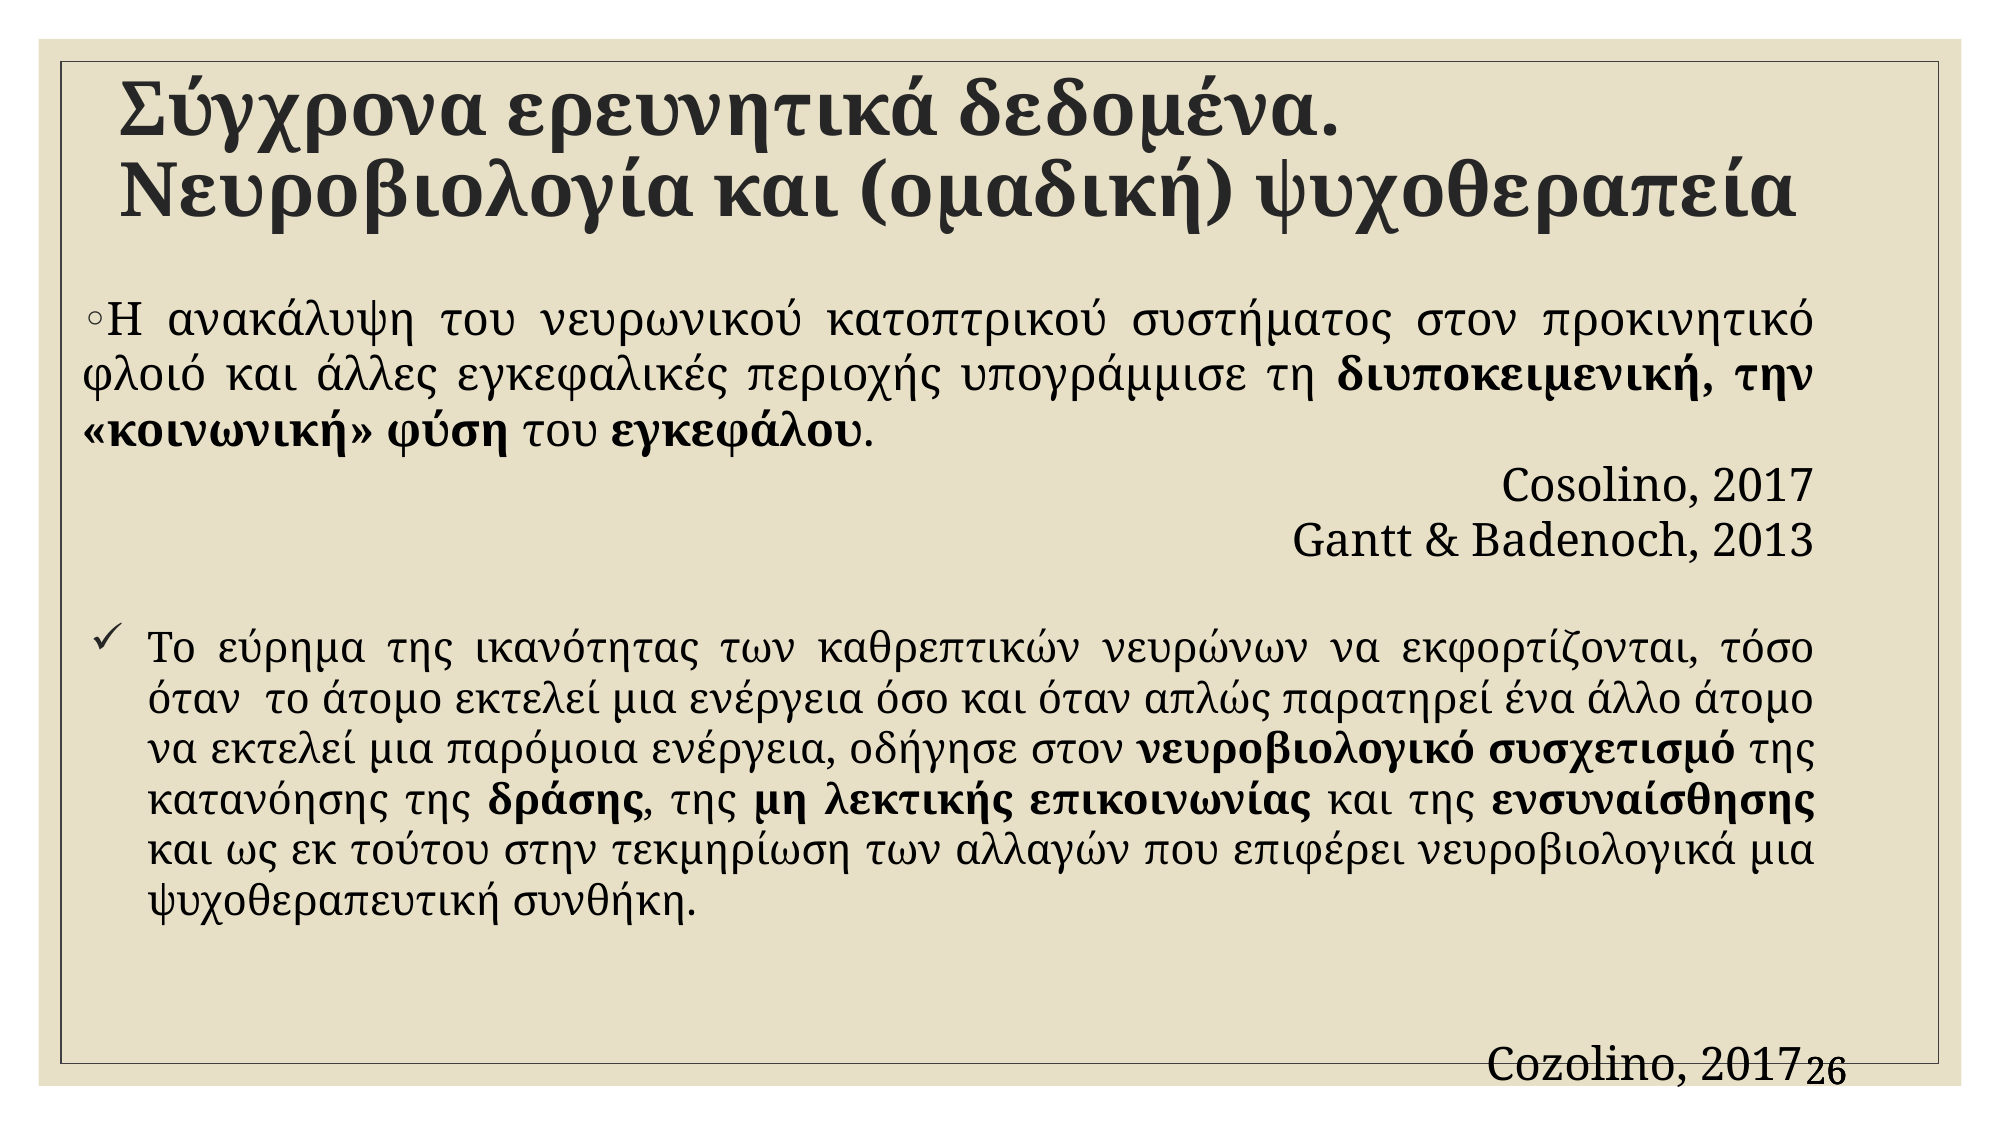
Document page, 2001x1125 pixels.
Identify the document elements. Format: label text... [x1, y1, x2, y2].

list Η ανακάλυψη του νευρωνικού κατοπτρικού συστήματος στον προκινητικό φλοιό και άλλες εγκεφαλικές περιοχής υπογράμμισε τη διυποκειμενική, την «κοινωνική» φύση του εγκεφάλου. Cosolino, 2017 Gantt & Badenoch, 2013 Το εύρημα της ικανότητας των καθρεπτικών νευρώνων να εκφορτίζονται, τόσο όταν το άτομο εκτελεί μια ενέργεια όσο και όταν απλώς παρατηρεί ένα άλλο άτομο να εκτελεί μια παρόμοια ενέργεια, οδήγησε στον νευροβιολογικό συσχετισμό της κατανόησης της δράσης, της μη λεκτικής επικοινωνίας και της ενσυναίσθησης και ως εκ τούτου στην τεκμηρίωση των αλλαγών που επιφέρει νευροβιολογικά μια ψυχοθεραπευτική συνθήκη. Cozolino, 2017 [66, 239, 1830, 1103]
text_box 26 [1412, 1042, 1863, 1103]
title Σύγχρονα ερευνητικά δεδομένα. Νευροβιολογία και (ομαδική) ψυχοθεραπεία [104, 90, 1830, 213]
